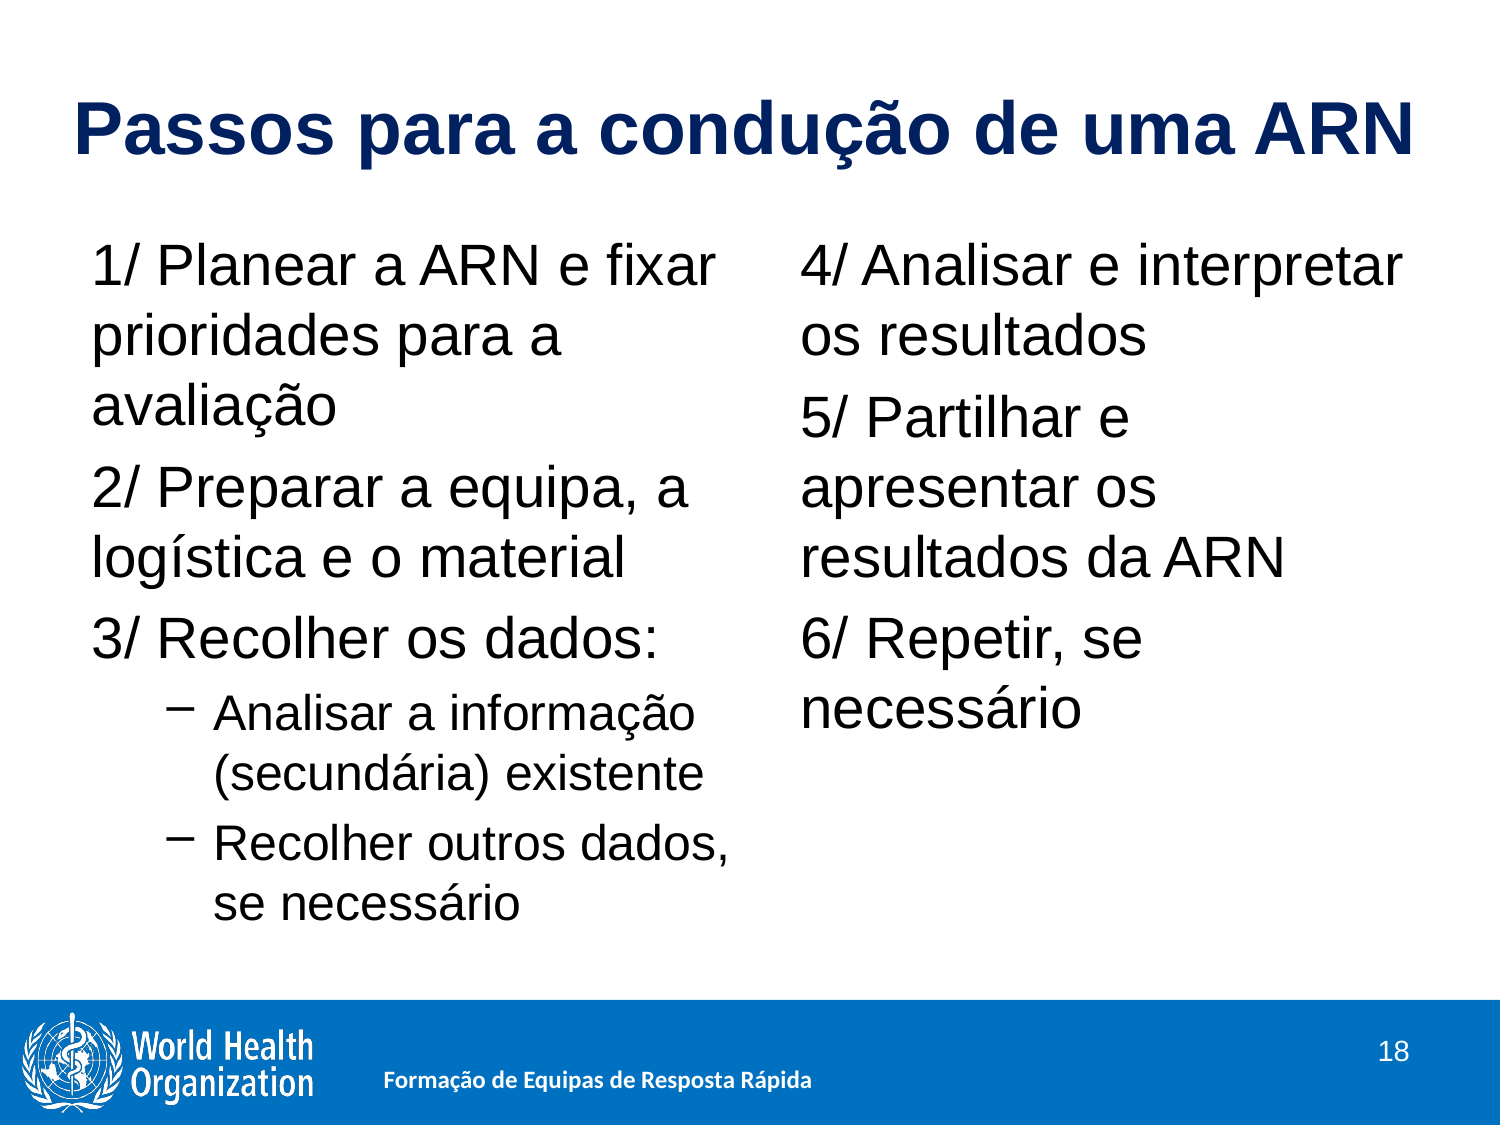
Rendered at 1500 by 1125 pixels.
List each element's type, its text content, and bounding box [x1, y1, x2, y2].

picture [21, 1012, 313, 1113]
list 1/ Planear a ARN e fixar prioridades para a avaliação 2/ Preparar a equipa, a logística e o material 3/ Recolher os dados: Analisar a informação (secundária) existente Recolher outros dados, se necessário [76, 219, 785, 963]
slide_number 18 [1074, 1024, 1425, 1103]
list 4/ Analisar e interpretar os resultados 5/ Partilhar e apresentar os resultados da ARN 6/ Repetir, se necessário [785, 219, 1437, 963]
title Passos para a condução de uma ARN [52, 66, 1438, 183]
